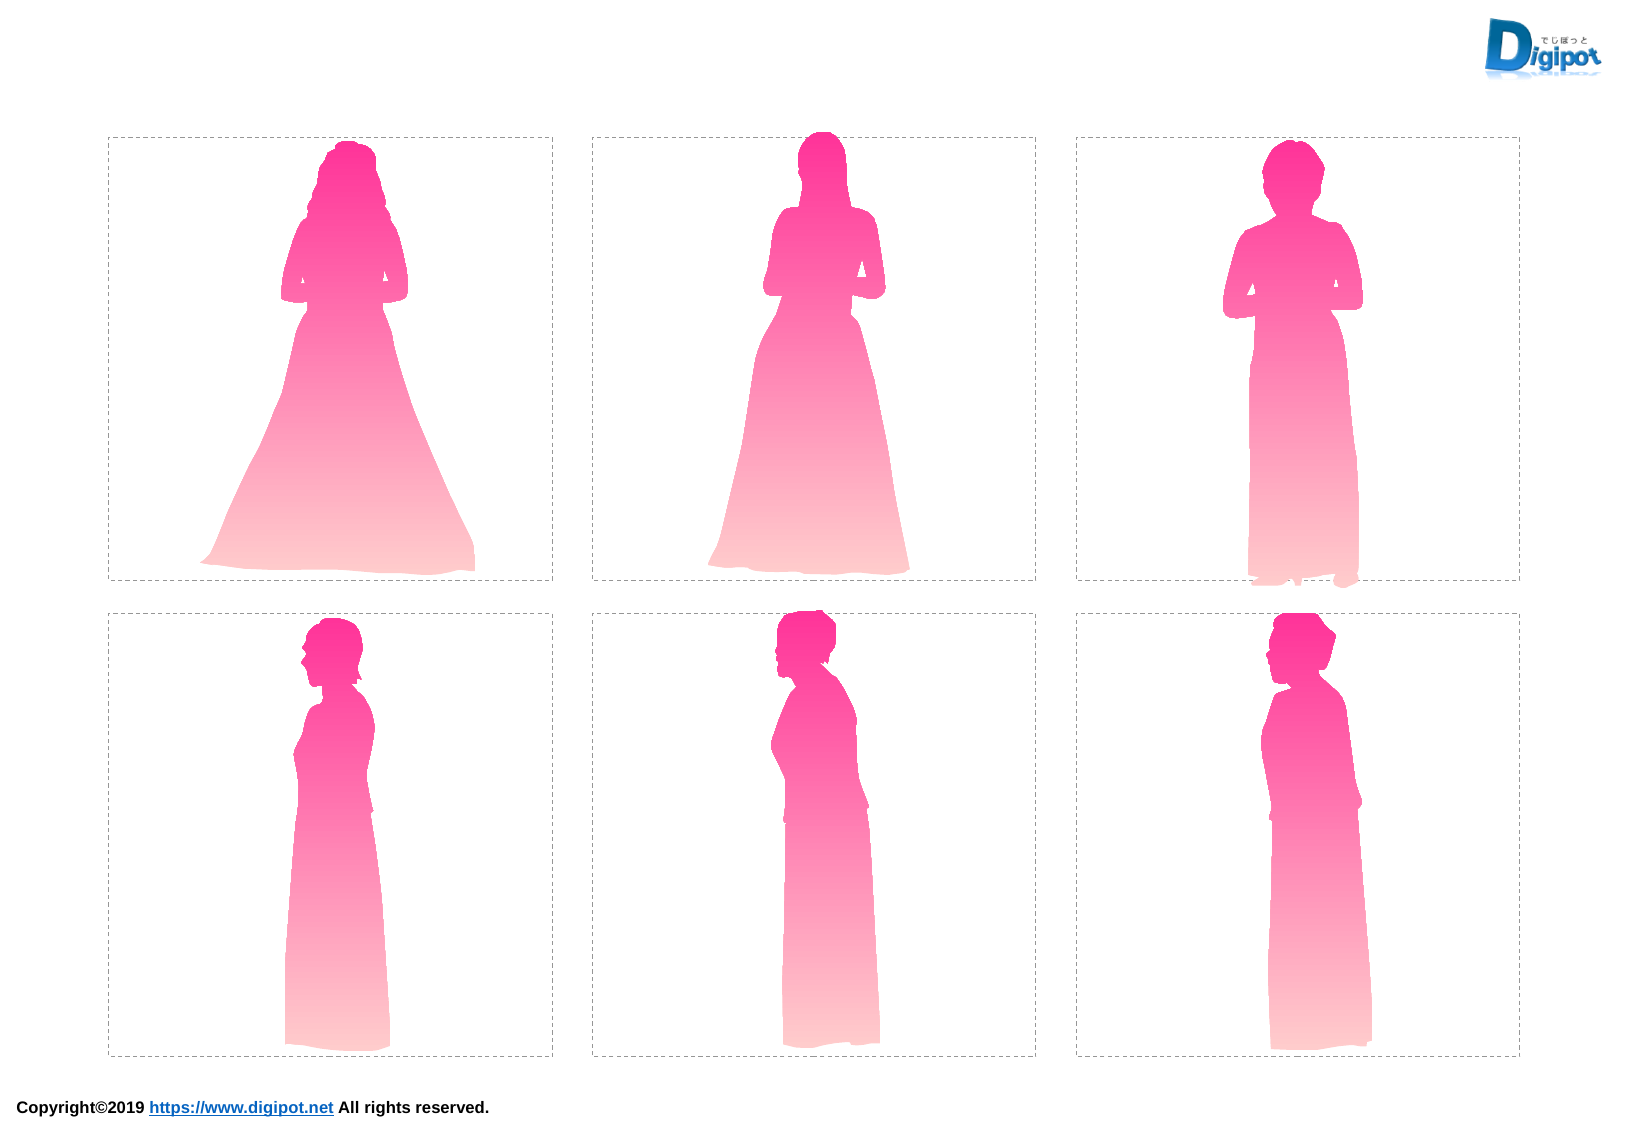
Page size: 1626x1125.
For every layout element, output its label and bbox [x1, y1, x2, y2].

text_box [200, 141, 476, 575]
picture [1485, 18, 1602, 82]
text_box [1223, 140, 1364, 589]
text_box [770, 609, 881, 1049]
text_box [285, 617, 391, 1052]
text_box [1261, 612, 1373, 1051]
text_box [707, 132, 910, 575]
